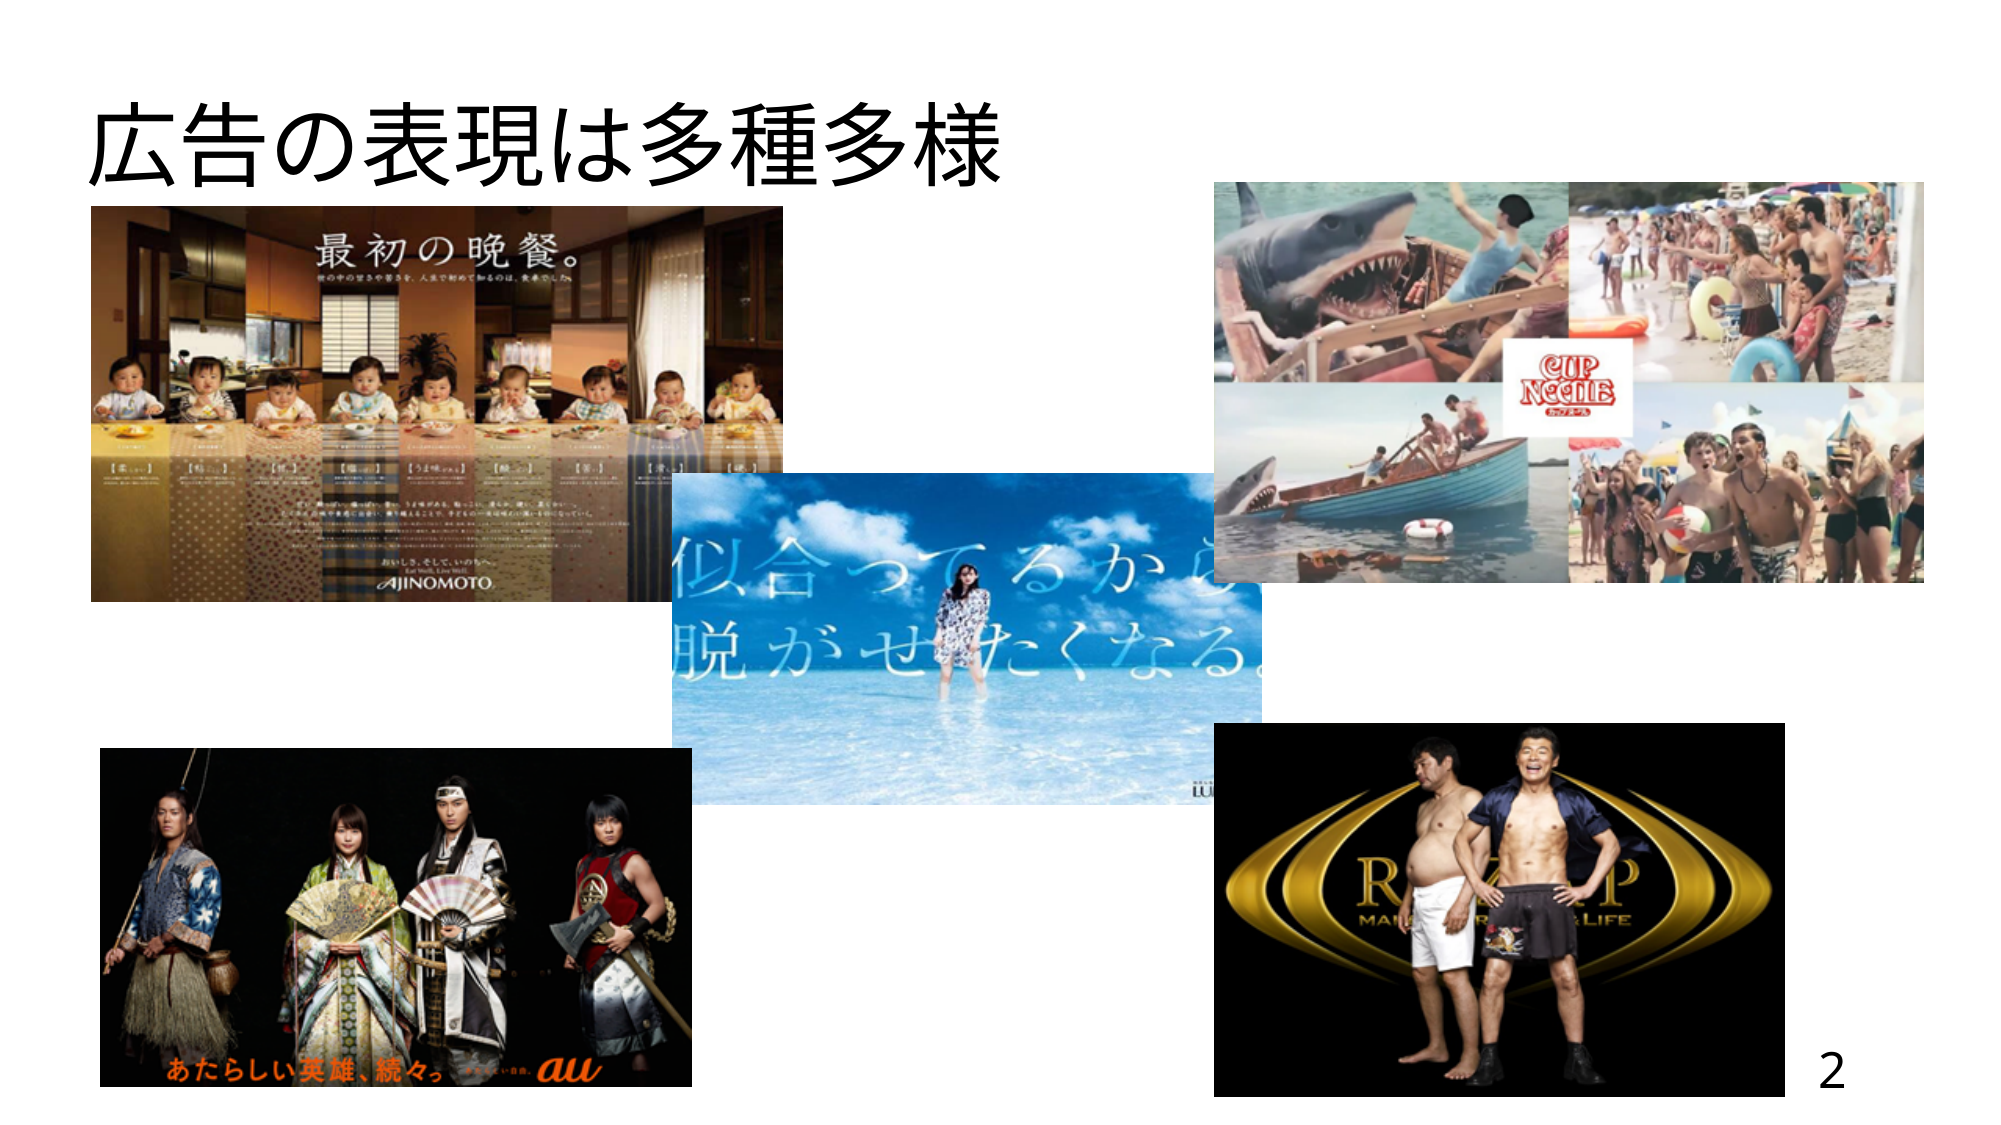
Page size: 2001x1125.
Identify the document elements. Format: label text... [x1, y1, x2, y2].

text_box 広告の表現は多種多様 [71, 80, 1771, 205]
slide_number 2 [1412, 1042, 1863, 1103]
picture [91, 182, 1924, 1097]
